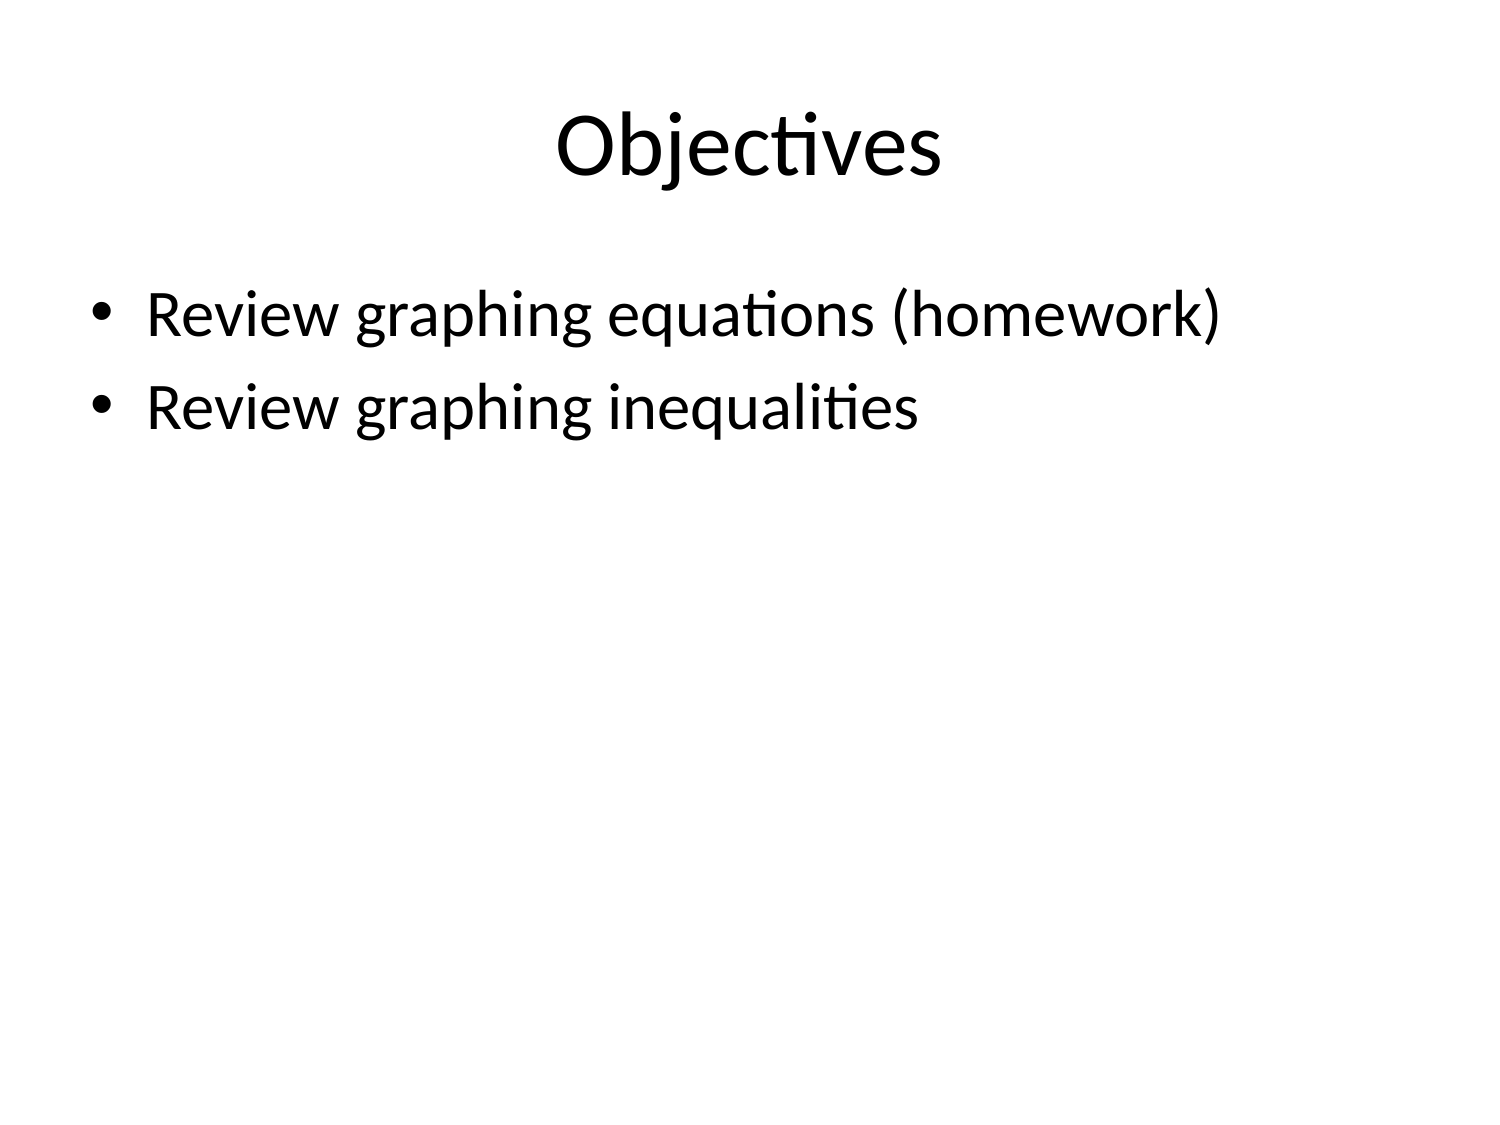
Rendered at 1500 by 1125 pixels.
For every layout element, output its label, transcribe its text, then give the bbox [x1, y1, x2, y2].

title Objectives [75, 45, 1425, 233]
list Review graphing equations (homework) Review graphing inequalities [75, 262, 1425, 1005]
